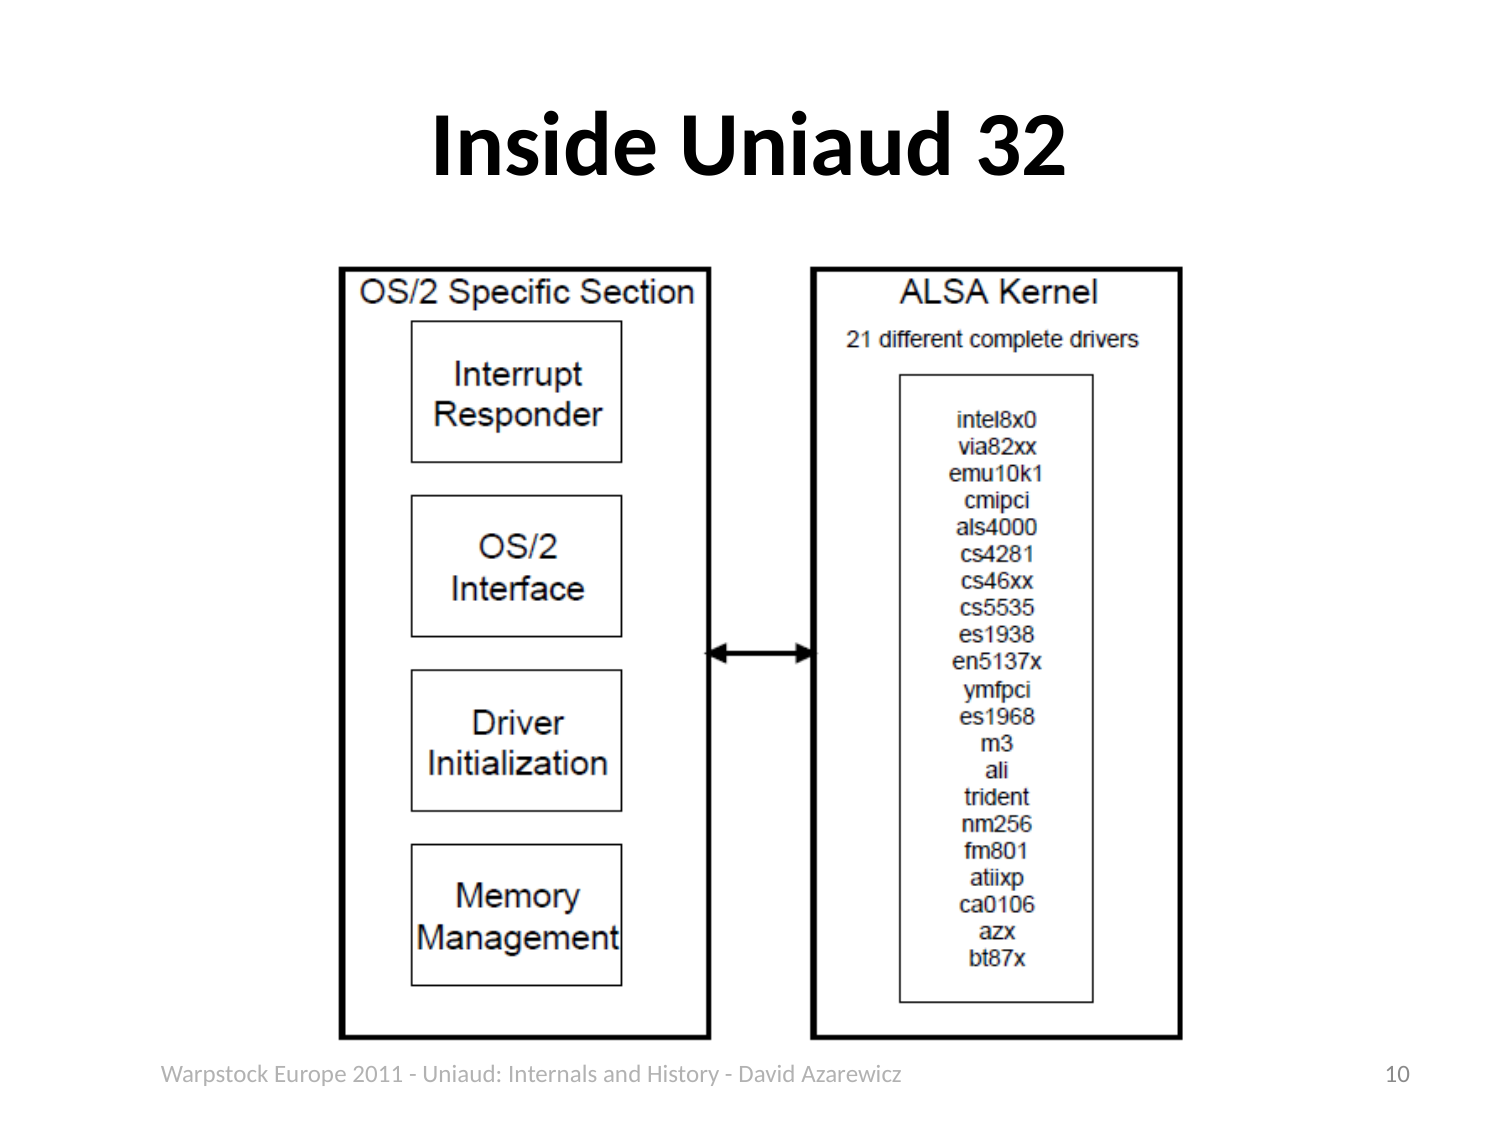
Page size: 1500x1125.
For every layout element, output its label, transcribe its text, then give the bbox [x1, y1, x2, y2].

picture [324, 252, 1188, 1047]
footer Warpstock Europe 2011 - Uniaud: Internals and History - David Azarewicz [76, 1042, 988, 1103]
title Inside Uniaud 32 [75, 45, 1425, 233]
slide_number 10 [1074, 1042, 1425, 1103]
